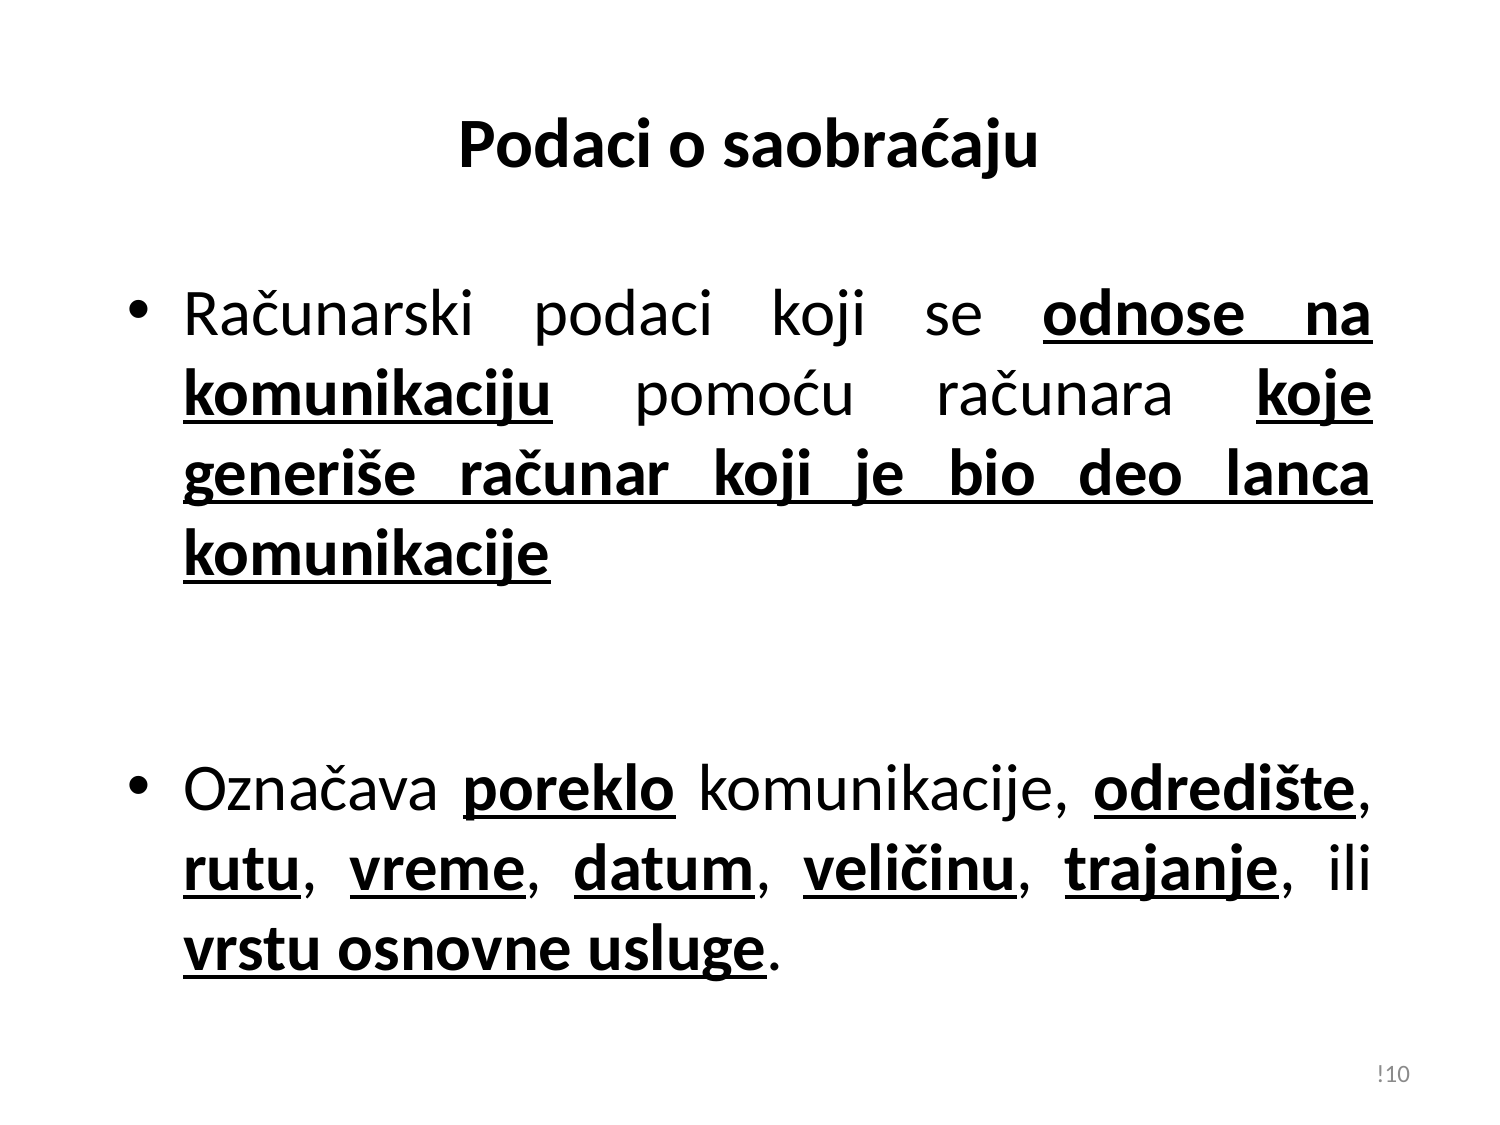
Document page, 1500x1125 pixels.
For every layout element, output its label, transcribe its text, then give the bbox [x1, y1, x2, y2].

list Računarski podaci koji se odnose na komunikaciju pomoću računara koje generiše računar koji je bio deo lanca komunikacije Označava poreklo komunikacije, odredište, rutu, vreme, datum, veličinu, trajanje, ili vrstu osnovne usluge. [111, 260, 1389, 1075]
title Podaci o saobraćaju [74, 44, 1426, 233]
slide_number !10 [1074, 1042, 1425, 1103]
